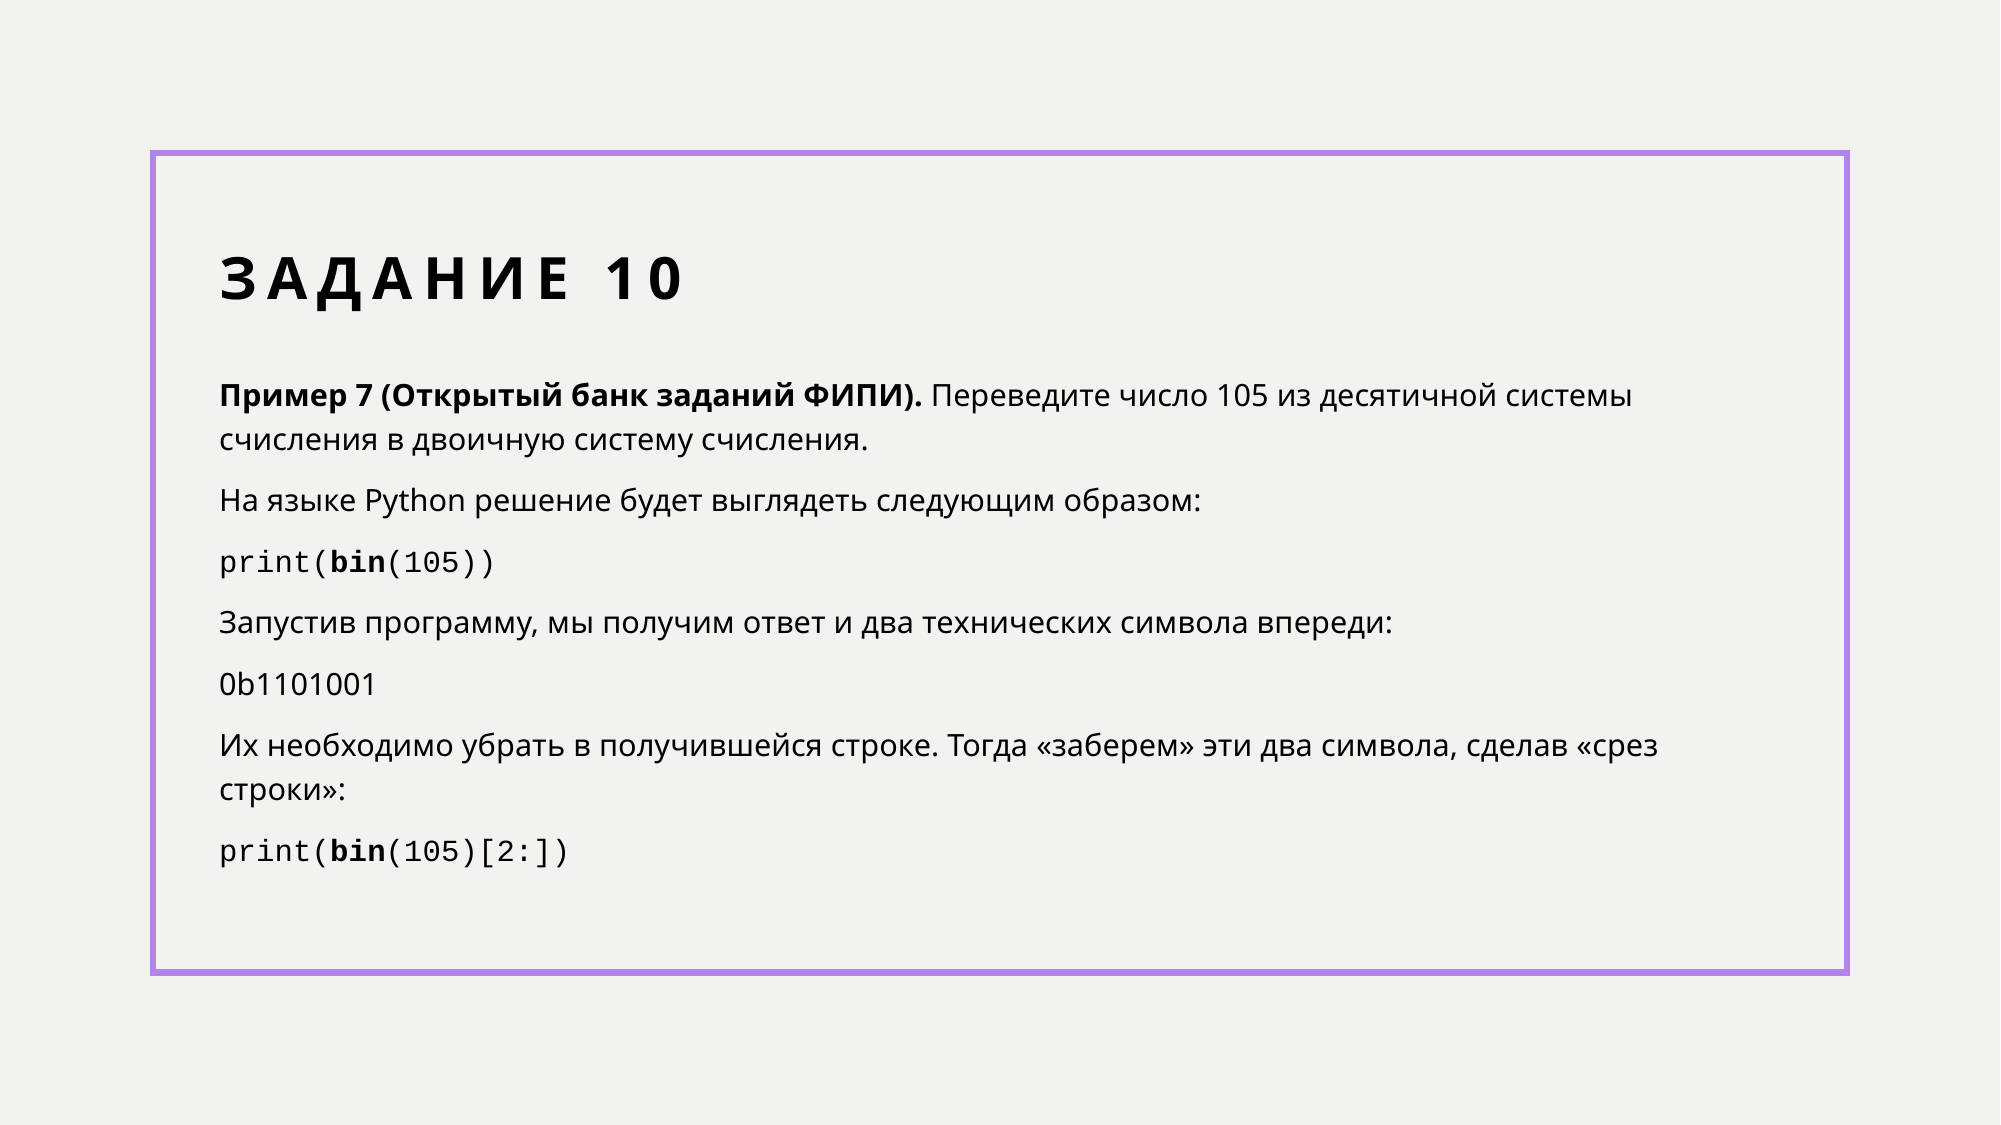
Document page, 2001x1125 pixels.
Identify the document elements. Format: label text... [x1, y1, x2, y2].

list Пример 7 (Открытый банк заданий ФИПИ). Переведите число 105 из десятичной системы счисления в двоичную систему счисления. На языке Python решение будет выглядеть следующим образом: print(bin(105)) Запустив программу, мы получим ответ и два технических символа впереди: 0b1101001 Их необходимо убрать в получившейся строке. Тогда «заберем» эти два символа, сделав «срез строки»: print(bin(105)[2:]) [204, 360, 1801, 876]
title Задание 10 [204, 143, 1677, 320]
